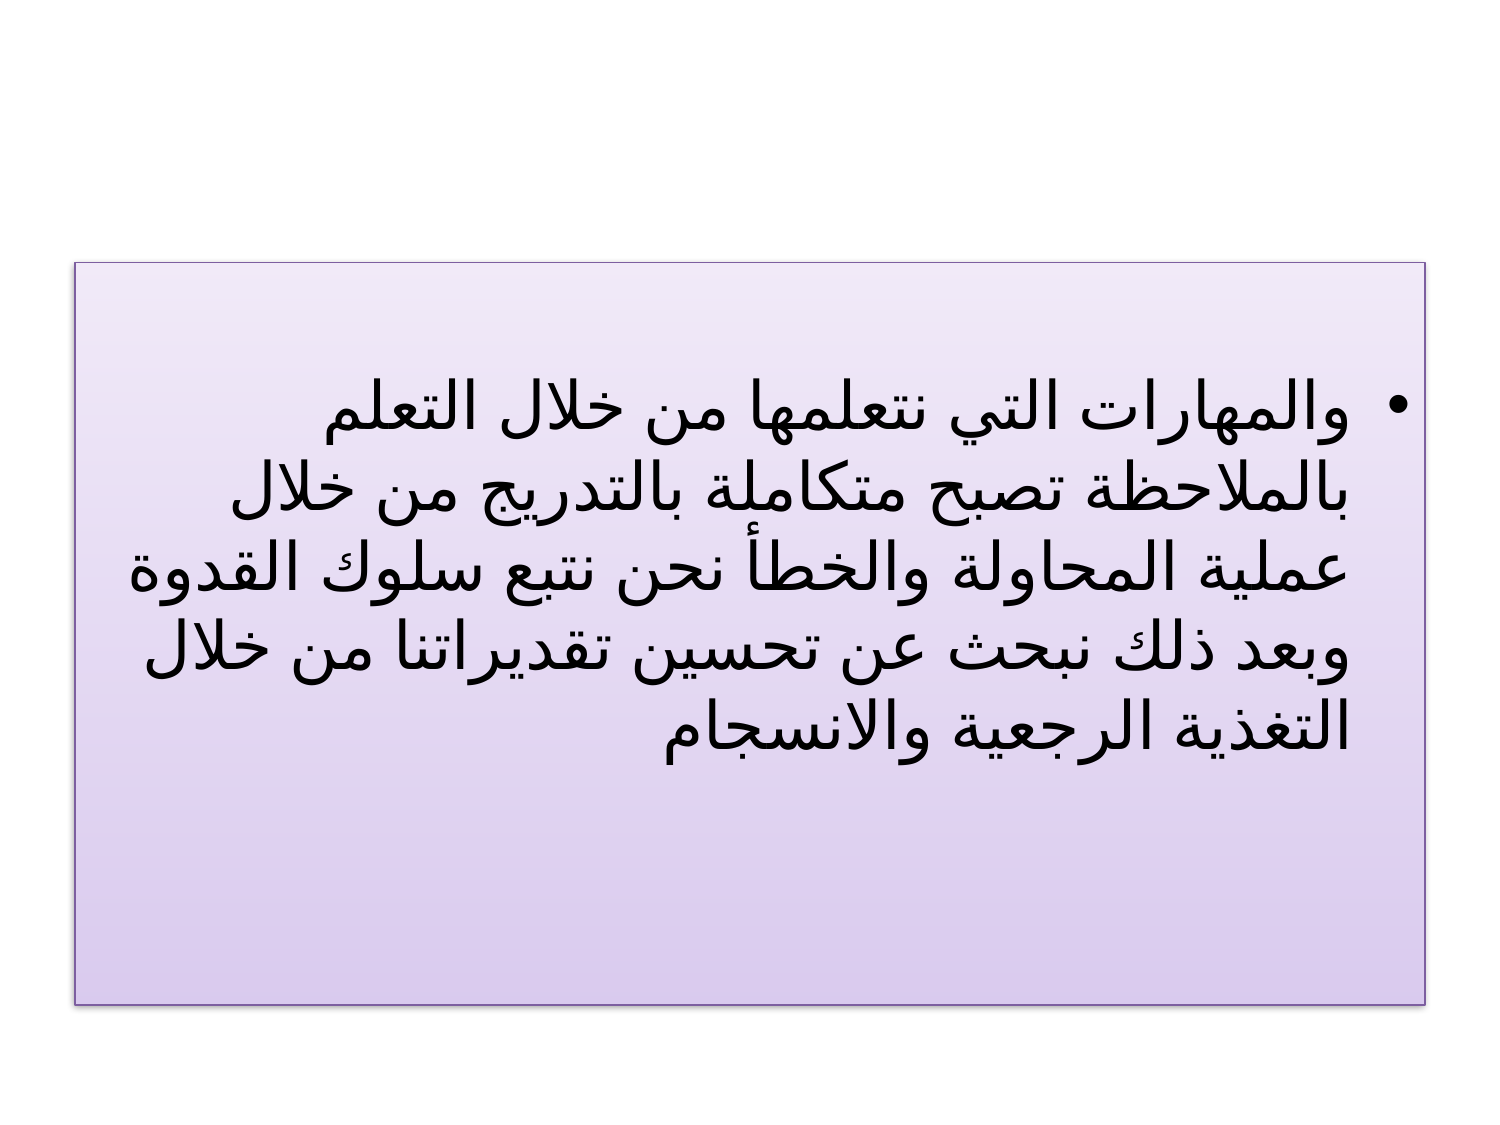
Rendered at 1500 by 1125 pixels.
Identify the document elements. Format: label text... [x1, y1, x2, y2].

list والمهارات التي نتعلمها من خلال التعلم بالملاحظة تصبح متكاملة بالتدريج من خلال عملية المحاولة والخطأ نحن نتبع سلوك القدوة وبعد ذلك نبحث عن تحسين تقديراتنا من خلال التغذية الرجعية والانسجام [74, 262, 1426, 1006]
